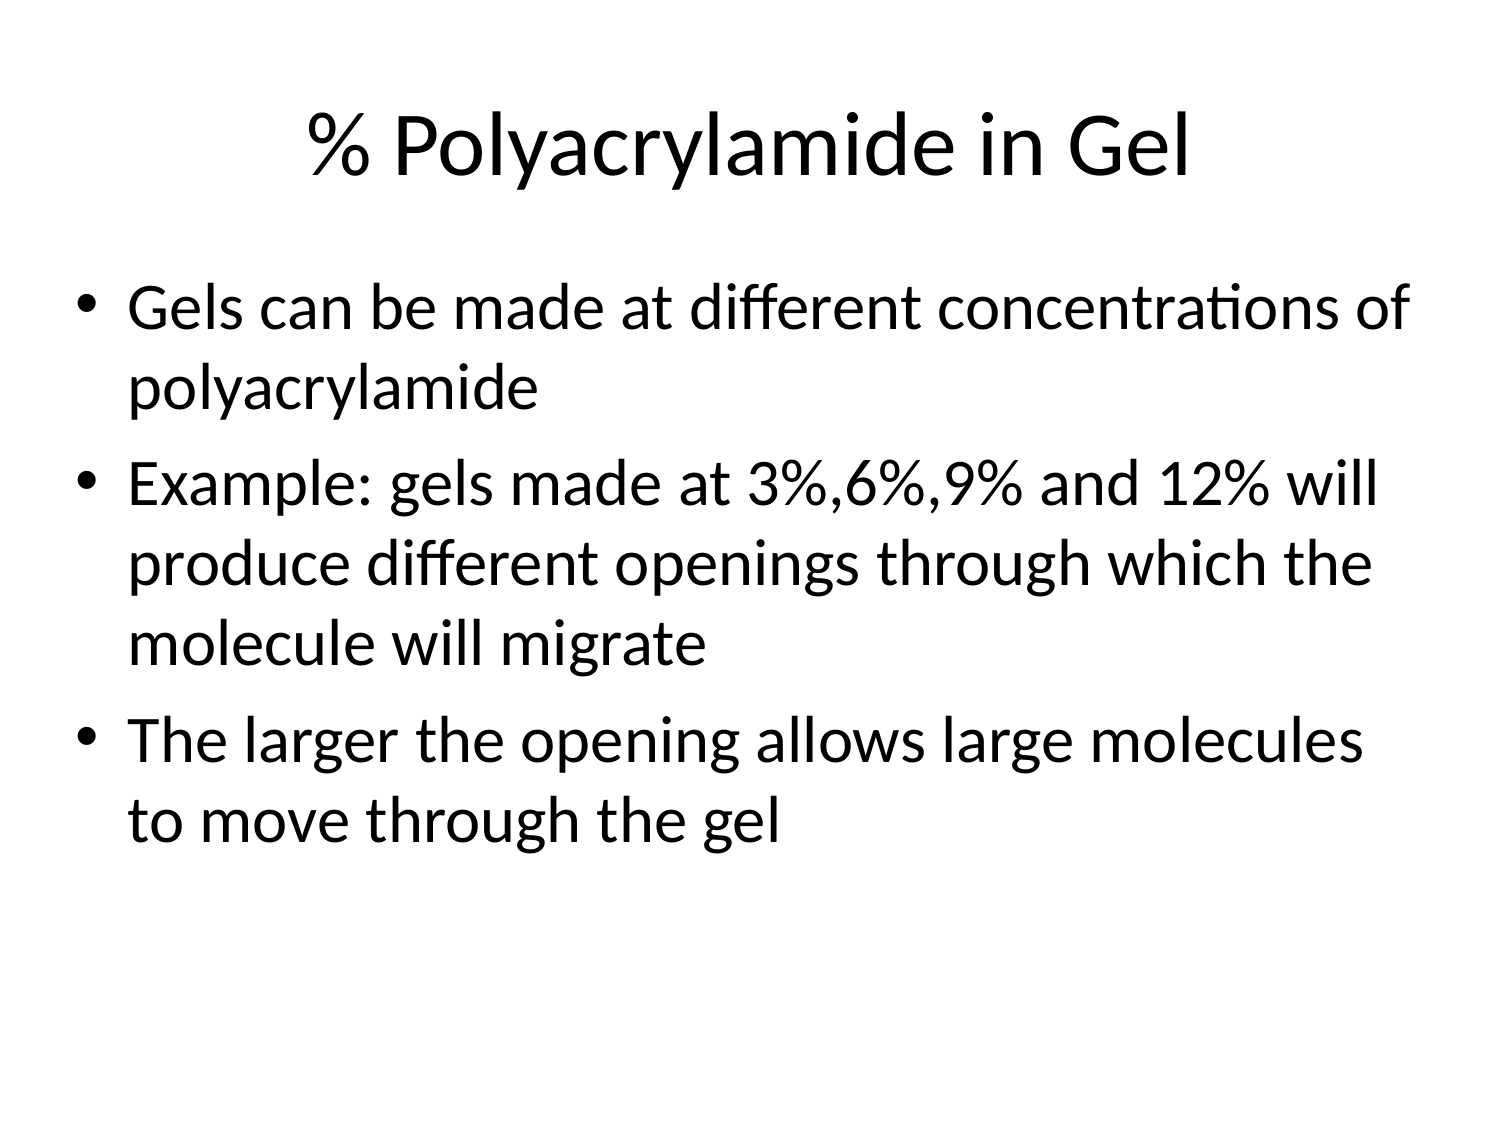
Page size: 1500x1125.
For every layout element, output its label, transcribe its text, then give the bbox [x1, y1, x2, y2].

text_box Gels can be made at different concentrations of polyacrylamide Example: gels made at 3%,6%,9% and 12% will produce different openings through which the molecule will migrate The larger the opening allows large molecules to move through the gel [75, 262, 1425, 990]
text_box % Polyacrylamide in Gel [75, 45, 1425, 232]
